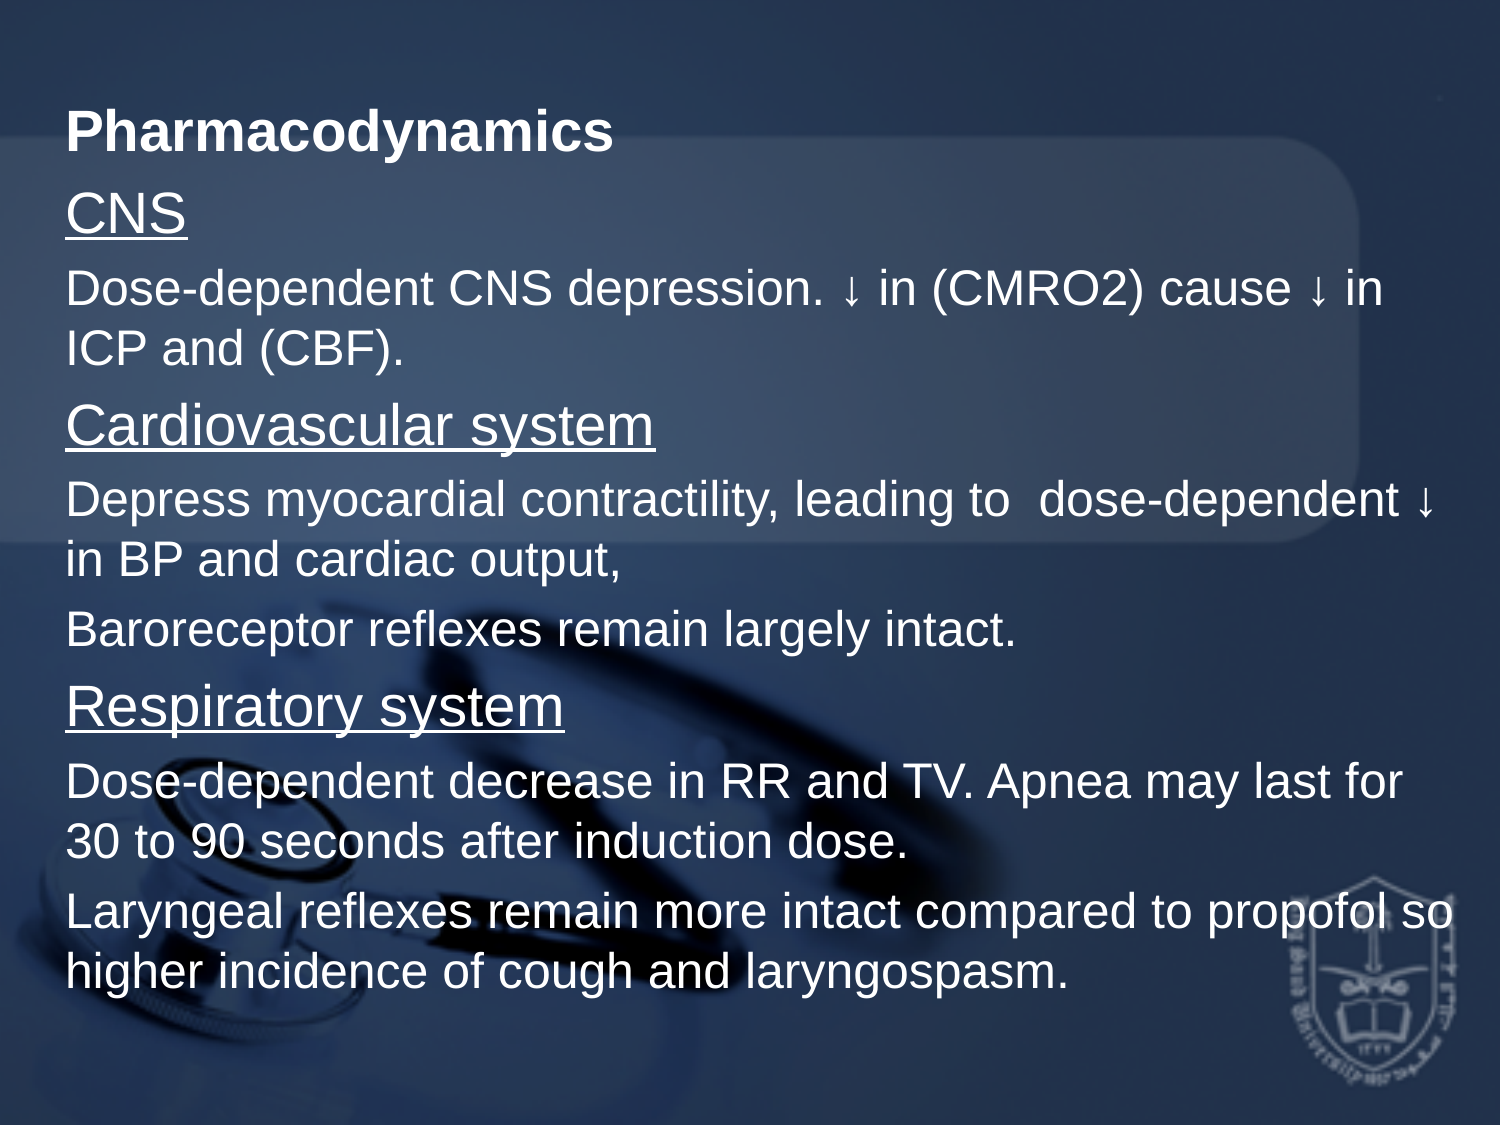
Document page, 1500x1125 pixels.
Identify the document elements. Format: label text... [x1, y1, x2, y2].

list Pharmacodynamics CNS Dose-dependent CNS depression. ↓ in (CMRO2) cause ↓ in ICP and (CBF). Cardiovascular system Depress myocardial contractility, leading to dose-dependent ↓ in BP and cardiac output, Baroreceptor reflexes remain largely intact. Respiratory system Dose-dependent decrease in RR and TV. Apnea may last for 30 to 90 seconds after induction dose. Laryngeal reflexes remain more intact compared to propofol so higher incidence of cough and laryngospasm. [0, 4, 1475, 1100]
picture [0, 0, 1500, 1125]
